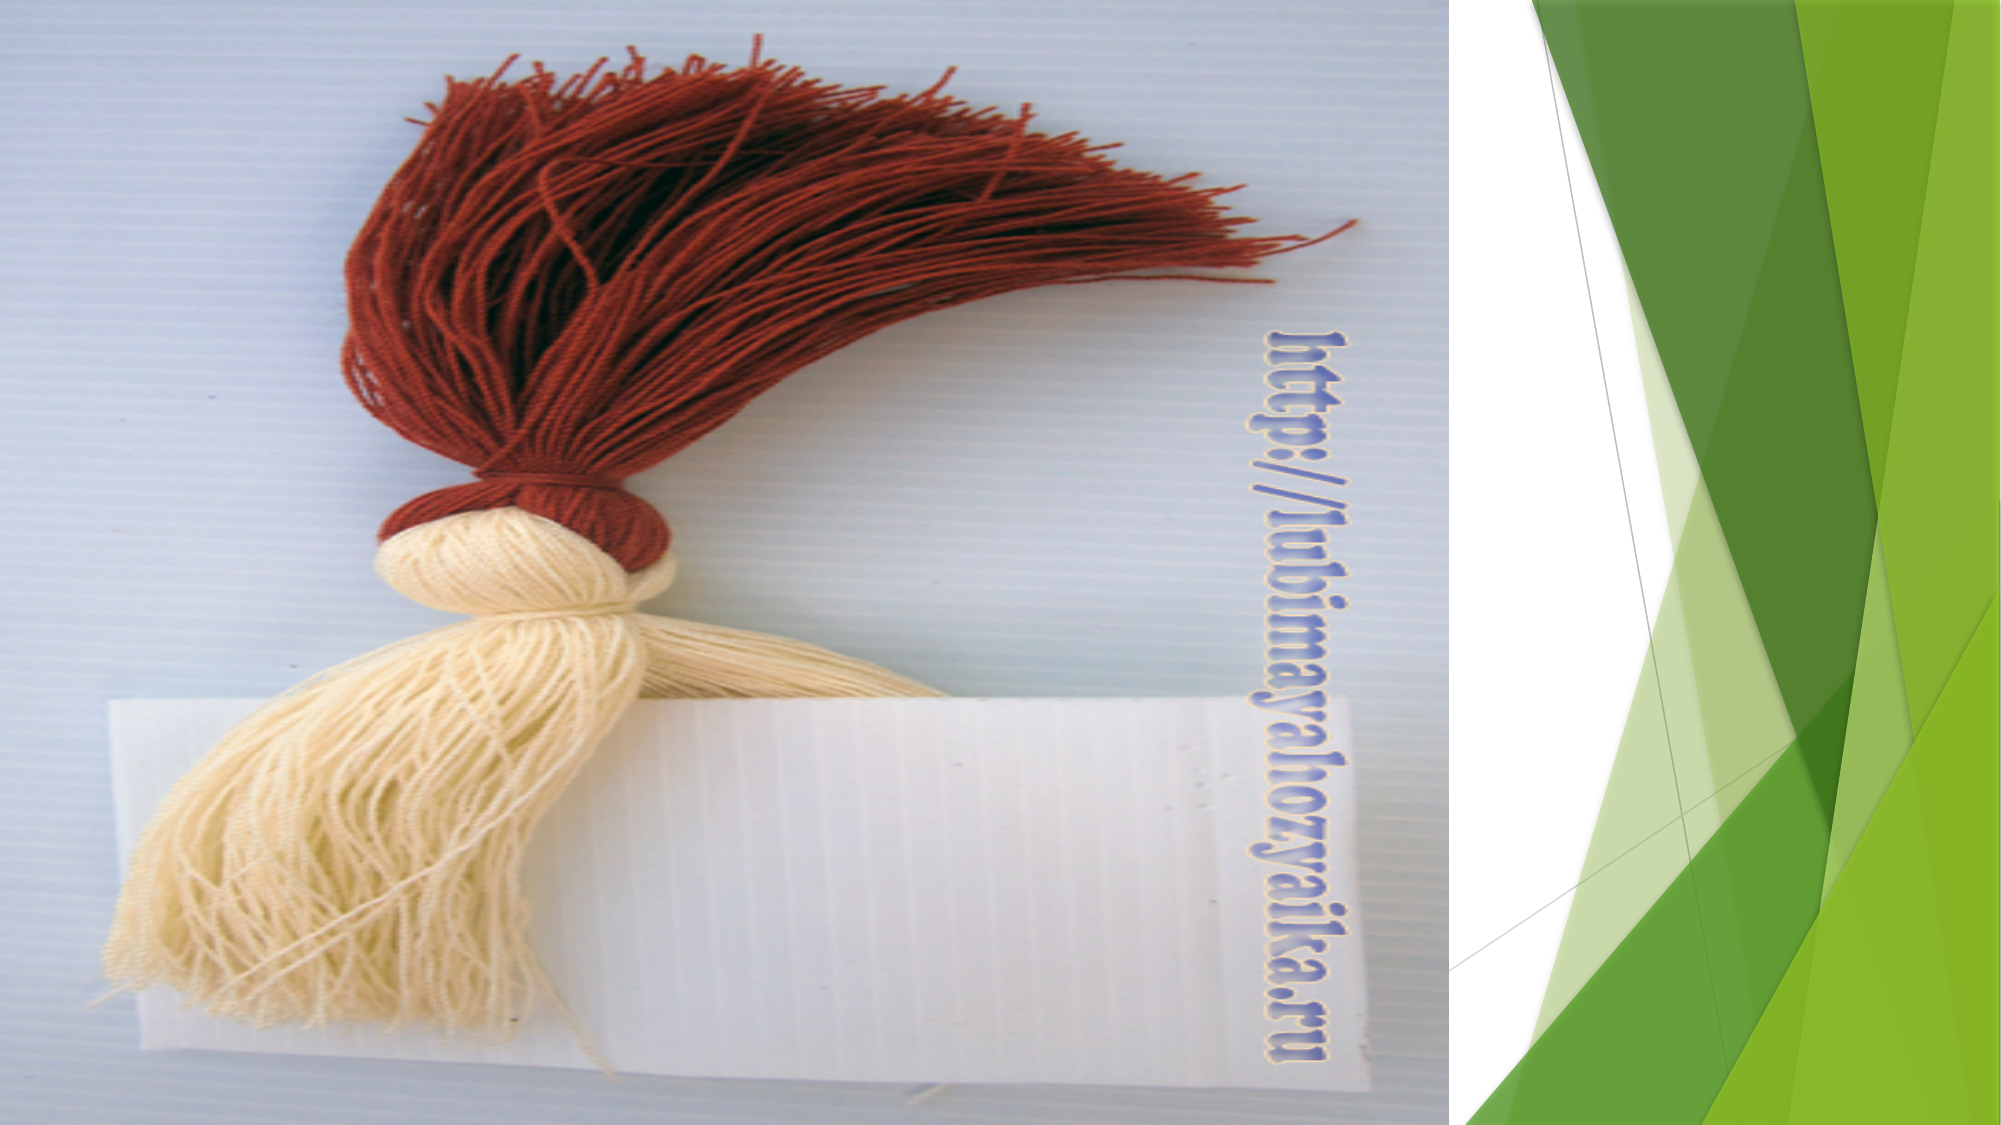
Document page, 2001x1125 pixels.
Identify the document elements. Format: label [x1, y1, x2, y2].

list [0, 0, 1449, 1125]
